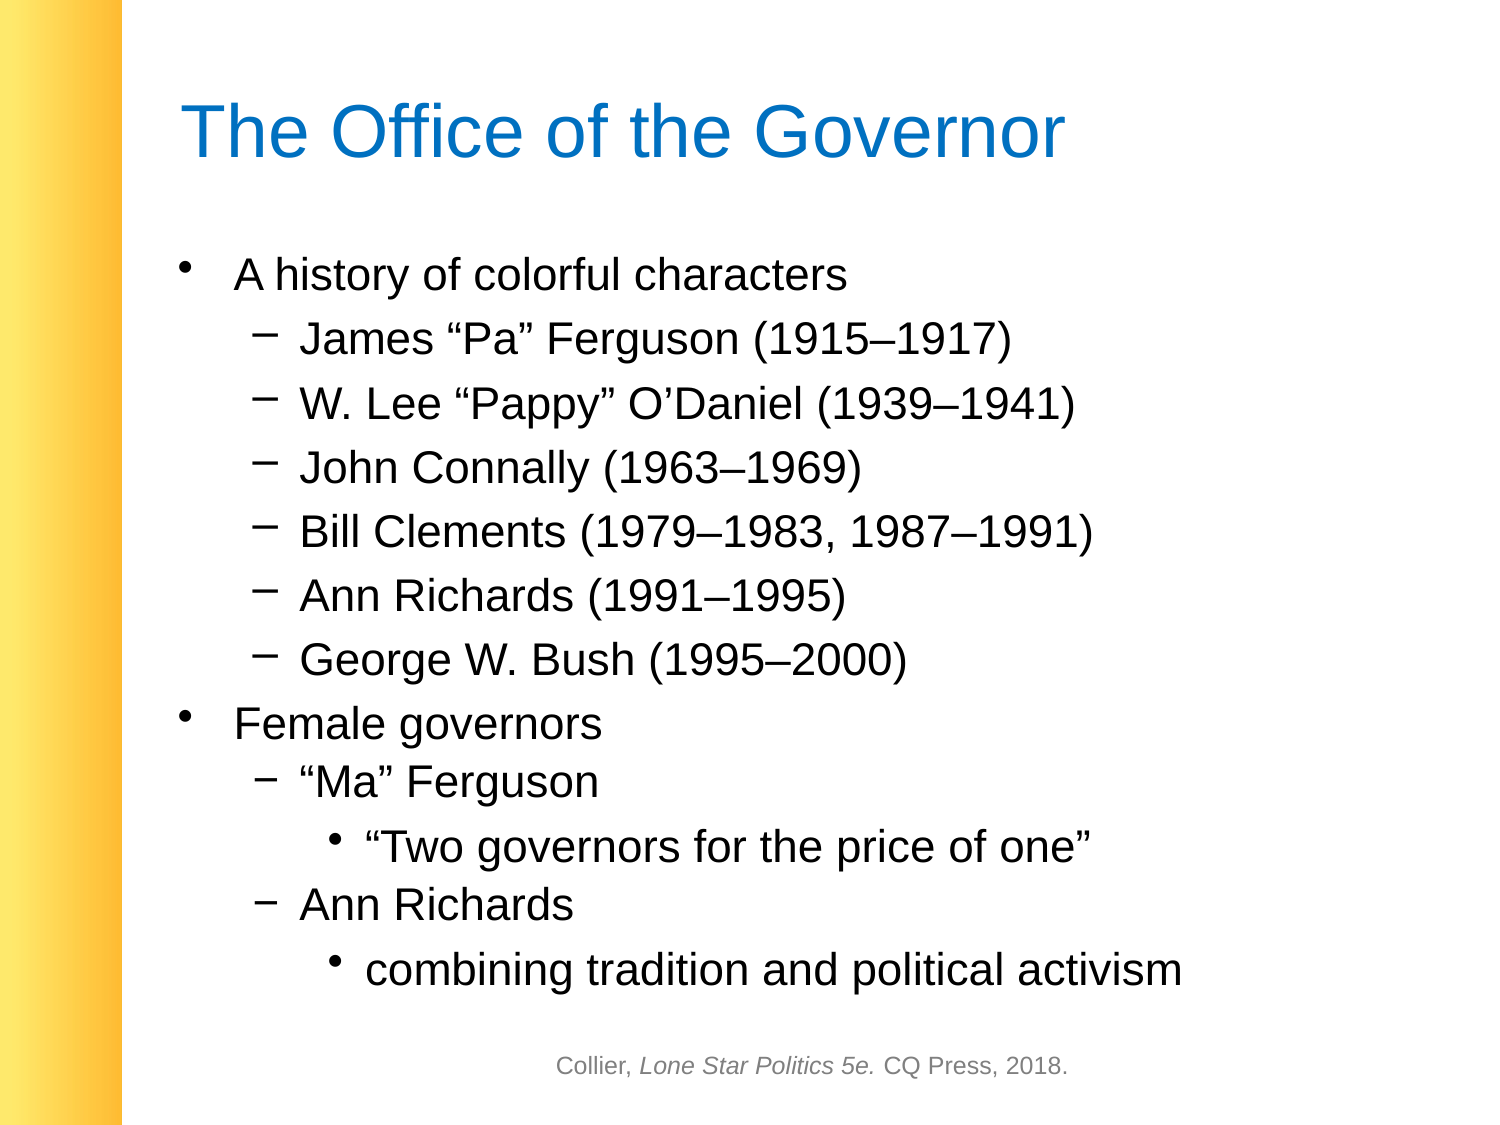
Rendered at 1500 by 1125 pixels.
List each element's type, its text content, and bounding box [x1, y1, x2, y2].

title The Office of the Governor [166, 75, 1363, 263]
list A history of colorful characters James “Pa” Ferguson (1915–1917) W. Lee “Pappy” O’Daniel (1939–1941) John Connally (1963–1969) Bill Clements (1979–1983, 1987–1991) Ann Richards (1991–1995) George W. Bush (1995–2000) Female governors “Ma” Ferguson “Two governors for the price of one” Ann Richards combining tradition and political activism [162, 237, 1313, 1025]
picture [0, 0, 1500, 1125]
text_box Collier, Lone Star Politics 5e. CQ Press, 2018. [525, 1042, 1100, 1087]
